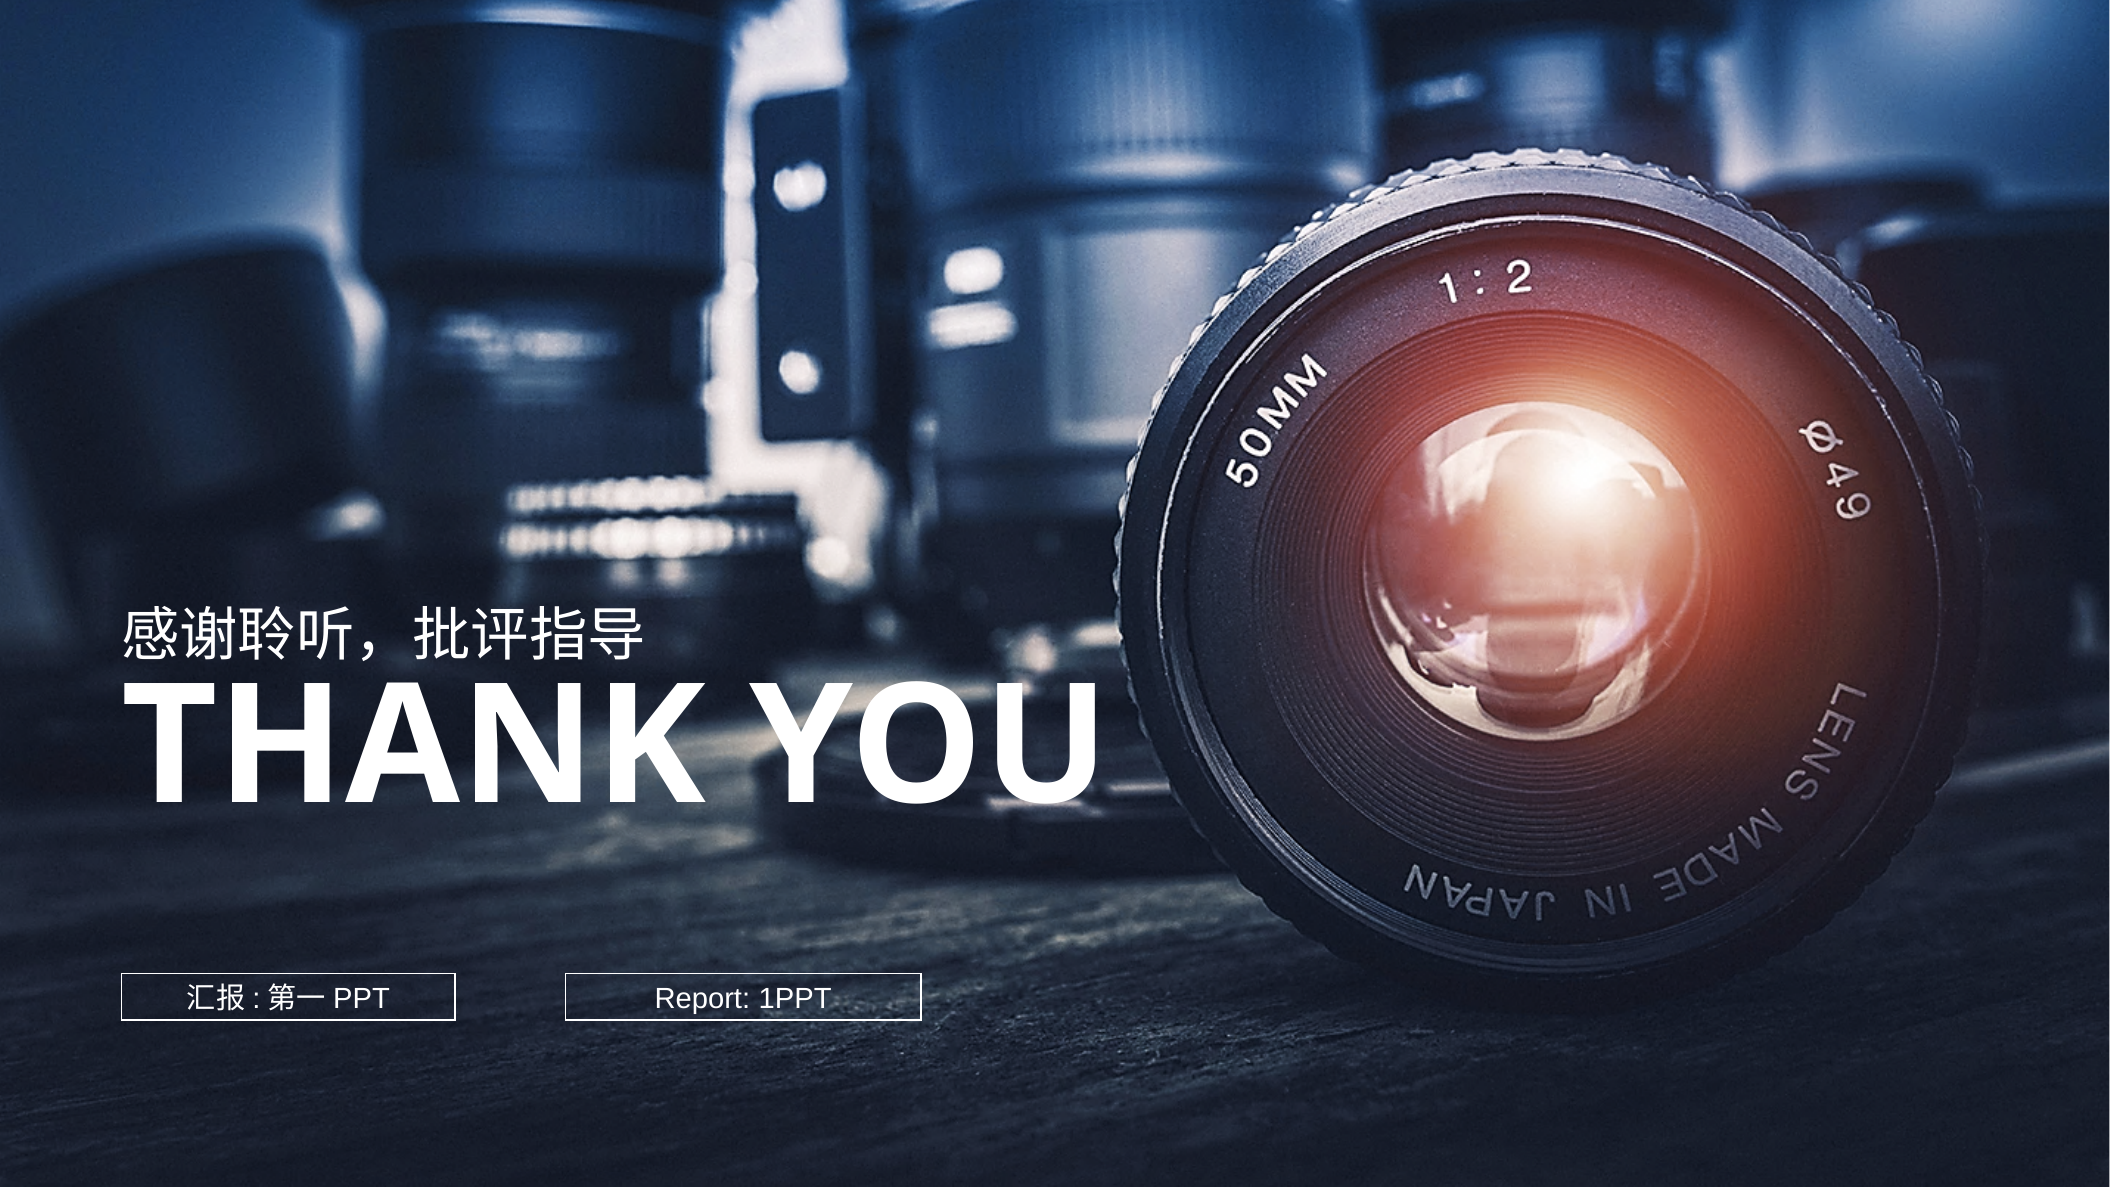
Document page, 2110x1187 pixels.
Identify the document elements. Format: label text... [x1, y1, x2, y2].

text_box Report: 1PPT [565, 973, 922, 1021]
text_box 汇报:第一PPT [121, 973, 456, 1021]
text_box [0, 0, 2110, 1187]
text_box THANK YOU [121, 636, 1232, 837]
text_box 感谢聆听，批评指导 [121, 596, 1037, 668]
